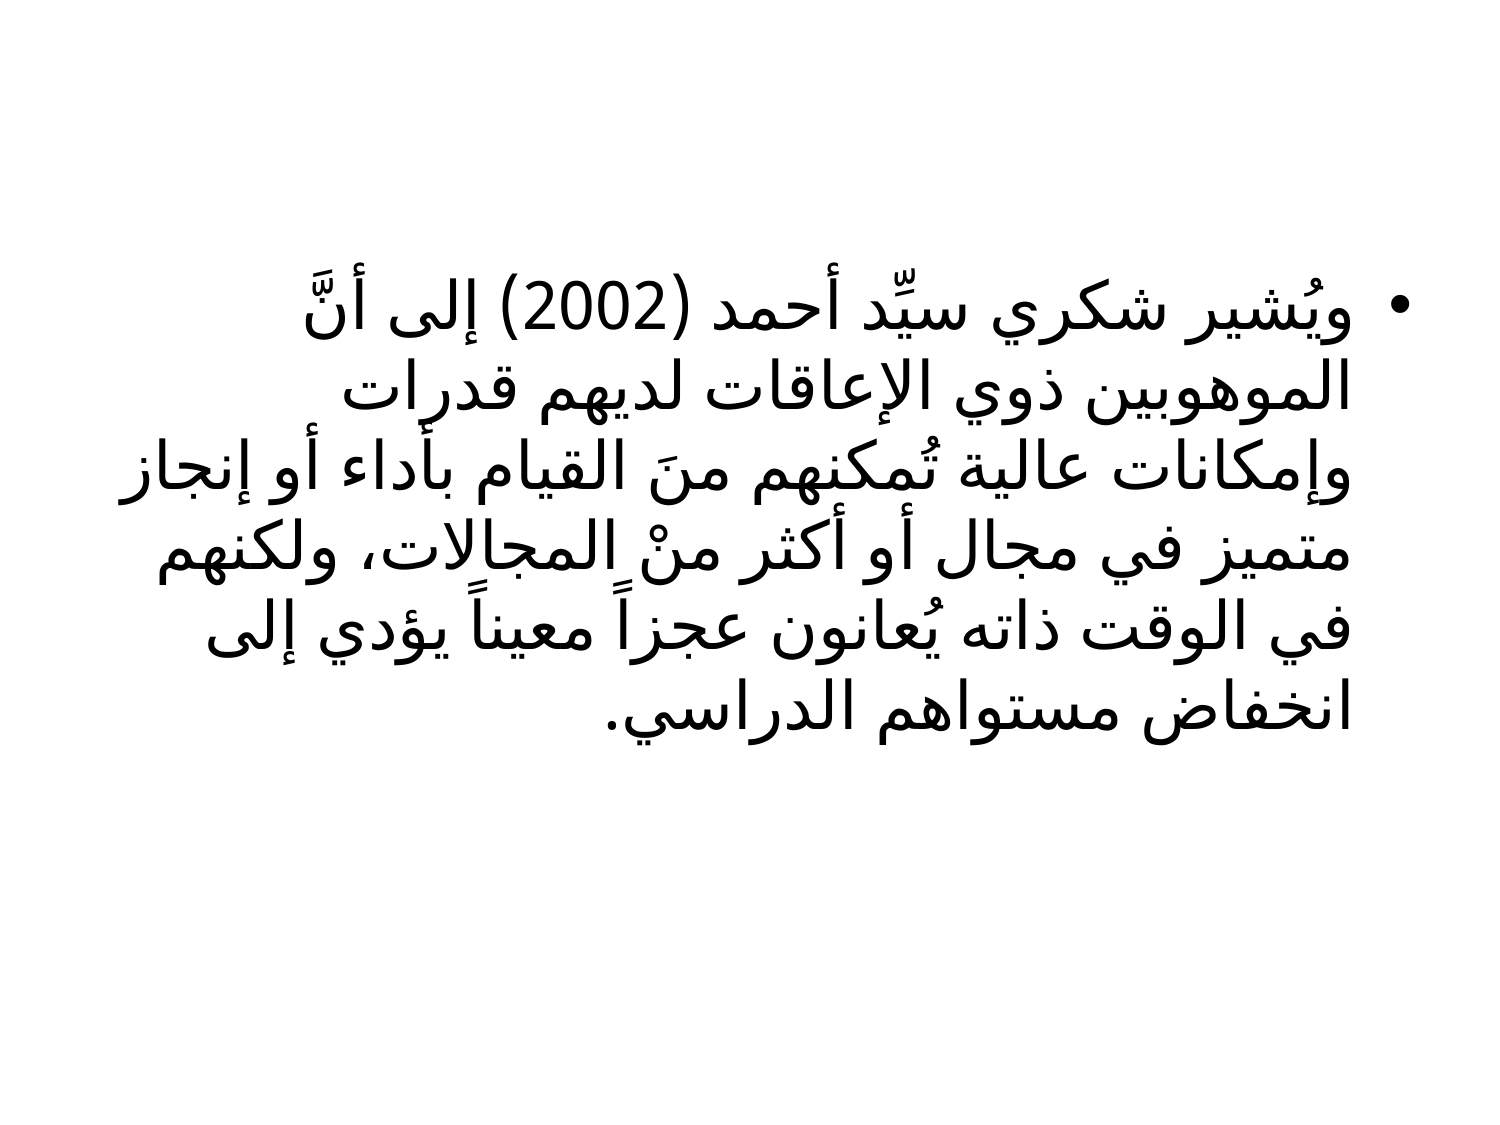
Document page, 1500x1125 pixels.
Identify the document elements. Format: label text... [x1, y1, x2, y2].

list ويُشير شكري سيِّد أحمد (2002) إلى أنَّ الموهوبين ذوي الإعاقات لديهم قدرات وإمكانات عالية تُمكنهم منَ القيام بأداء أو إنجاز متميز في مجال أو أكثر منْ المجالات، ولكنهم في الوقت ذاته يُعانون عجزاً معيناً يؤدي إلى انخفاض مستواهم الدراسي. [76, 255, 1427, 905]
